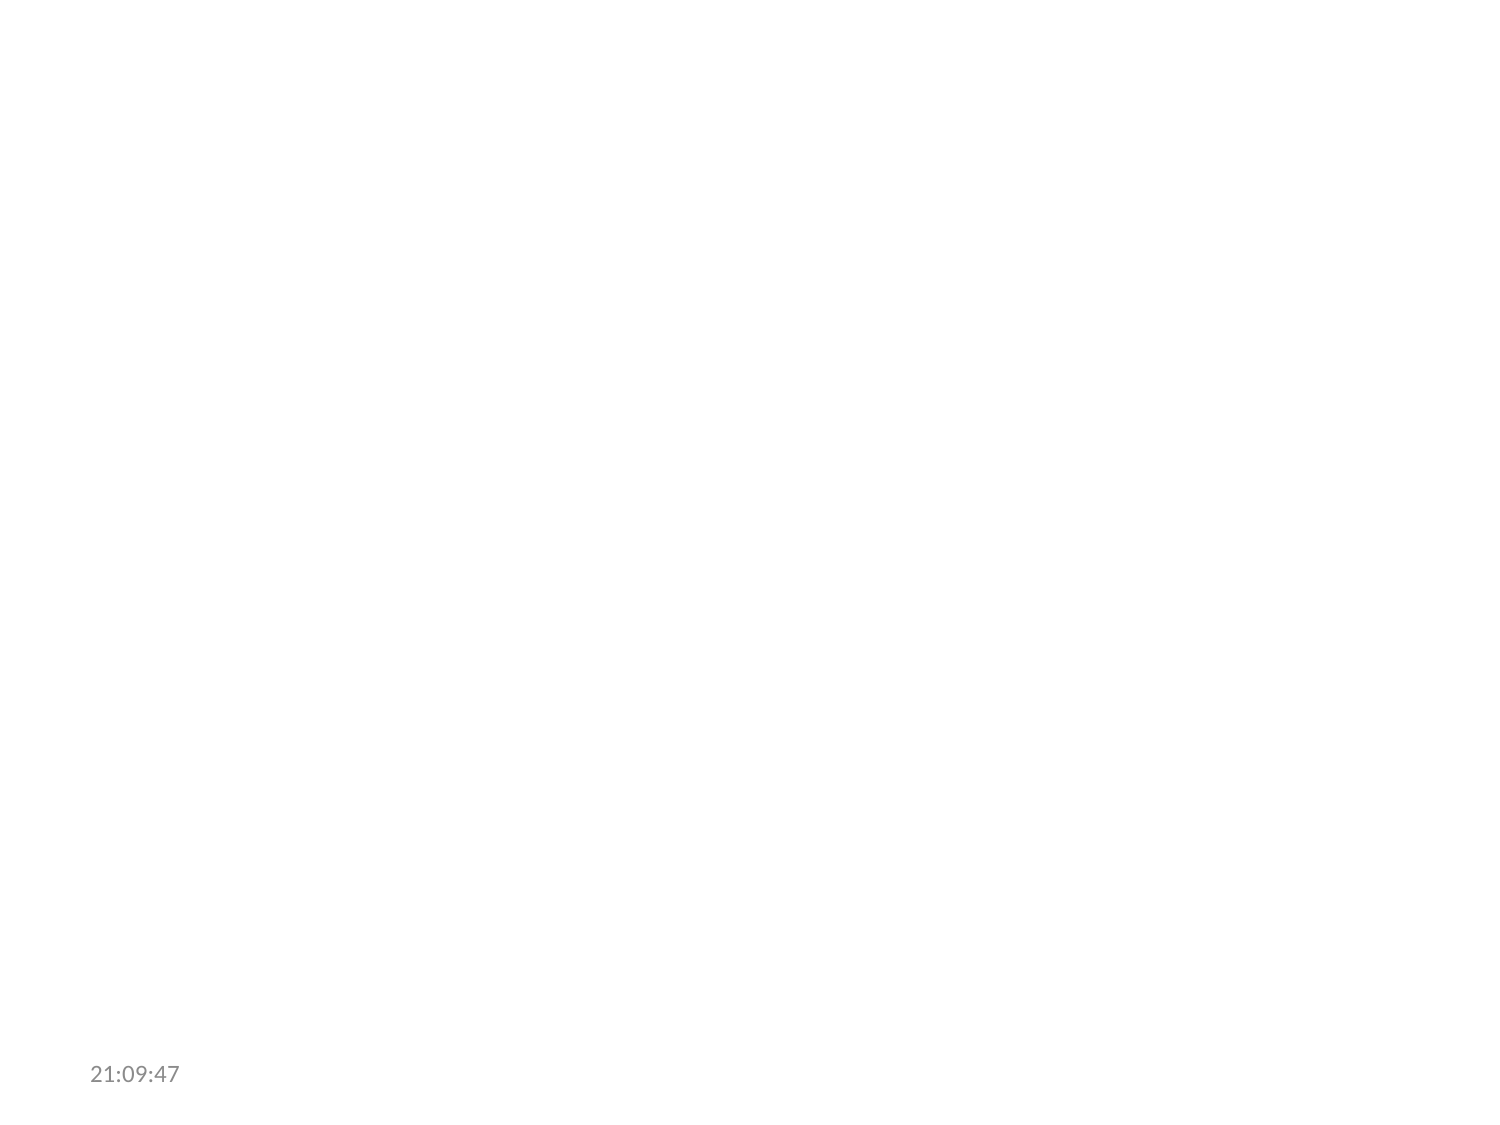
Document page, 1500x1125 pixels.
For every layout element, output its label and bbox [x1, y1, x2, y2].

slide_number [75, 1042, 425, 1103]
